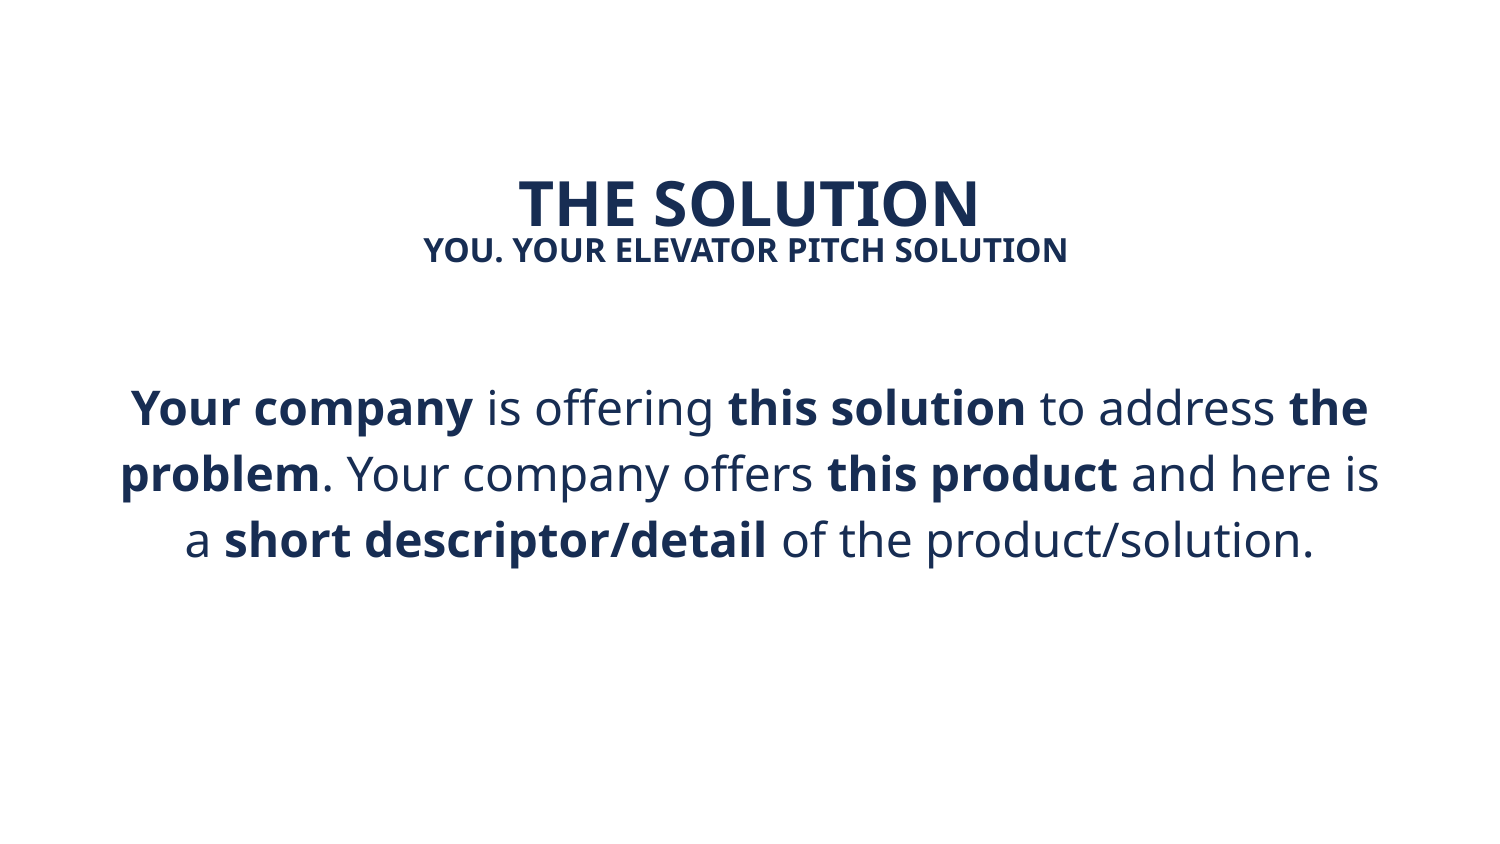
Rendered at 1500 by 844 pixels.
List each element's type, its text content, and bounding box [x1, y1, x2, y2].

text_box YOU. YOUR ELEVATOR PITCH SOLUTION [375, 214, 1115, 275]
list Your company is offering this solution to address the problem. Your company offers this product and here is a short descriptor/detail of the product/solution. [100, 354, 1400, 646]
title THE SOLUTION [313, 148, 1187, 214]
